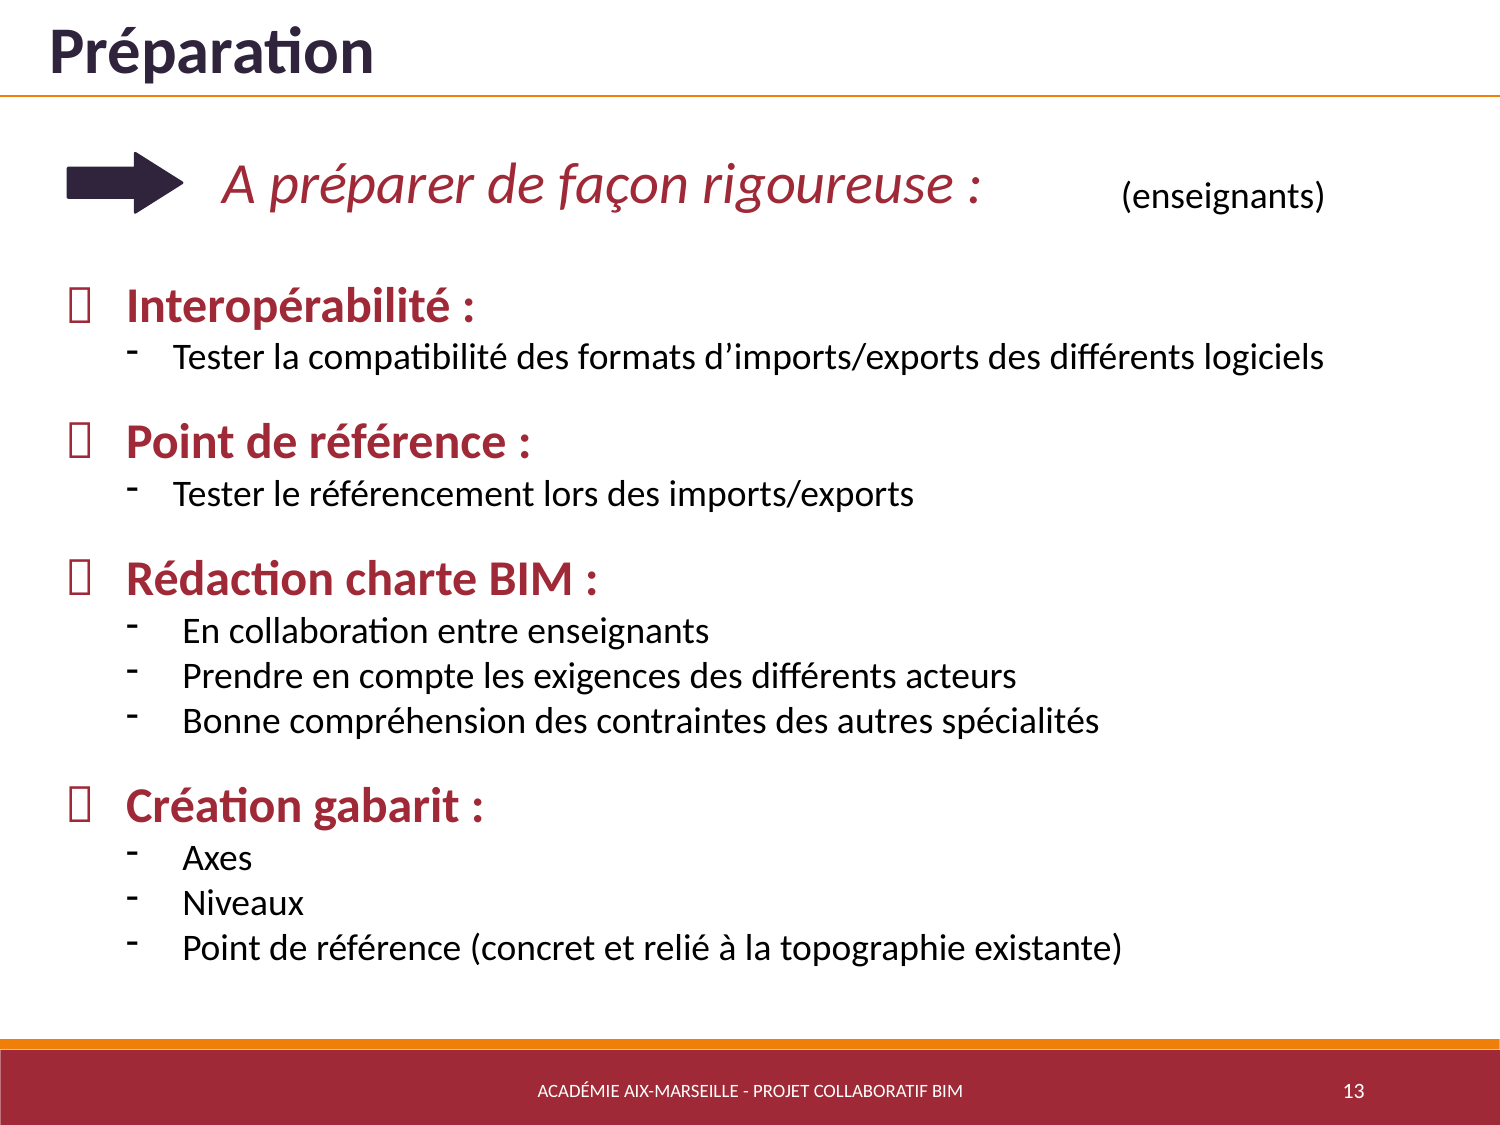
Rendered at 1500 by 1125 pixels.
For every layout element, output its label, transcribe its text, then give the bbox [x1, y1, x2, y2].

text_box Préparation [34, 0, 1054, 92]
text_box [49, 537, 1426, 751]
footer Académie Aix-Marseille - Projet Collaboratif BIM [453, 1059, 1047, 1120]
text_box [49, 264, 1390, 387]
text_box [49, 765, 1156, 979]
text_box [66, 151, 184, 214]
text_box A préparer de façon rigoureuse : [207, 138, 1294, 223]
text_box (enseignants) [1106, 163, 1452, 224]
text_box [49, 400, 1156, 523]
slide_number 13 [1218, 1059, 1380, 1120]
